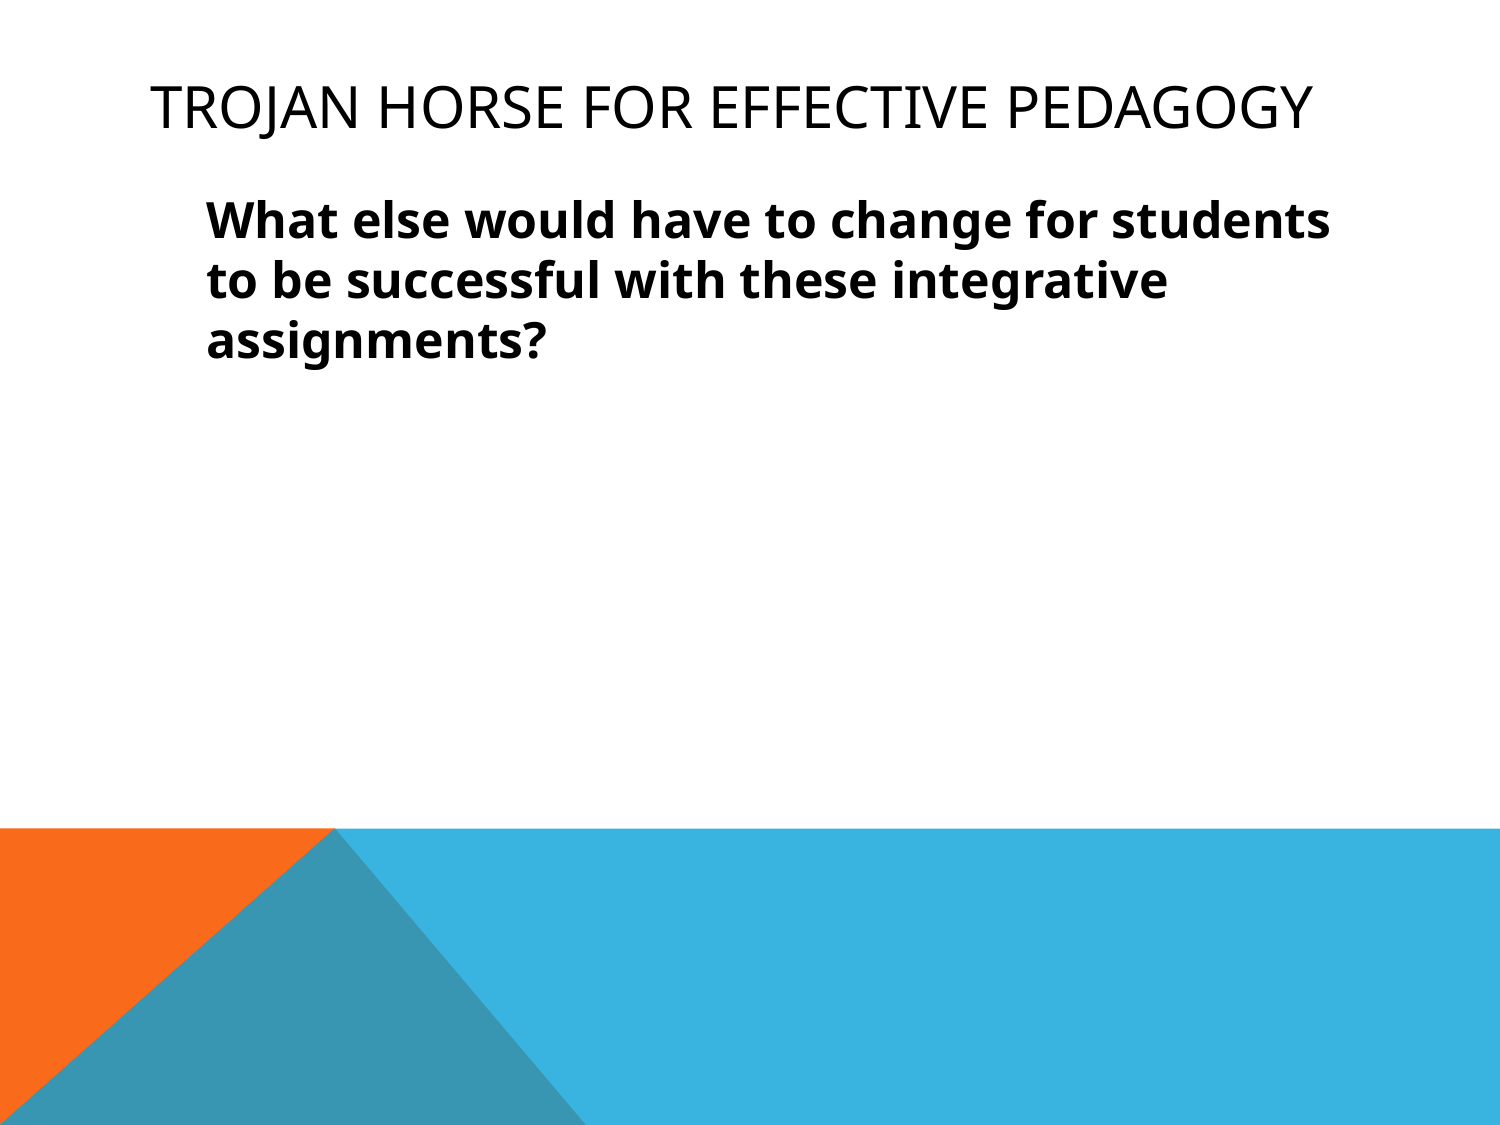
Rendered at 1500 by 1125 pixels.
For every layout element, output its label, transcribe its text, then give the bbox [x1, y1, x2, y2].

title Trojan horse for effective pedagogy [135, 60, 1369, 150]
list What else would have to change for students to be successful with these integrative assignments? [135, 180, 1369, 768]
